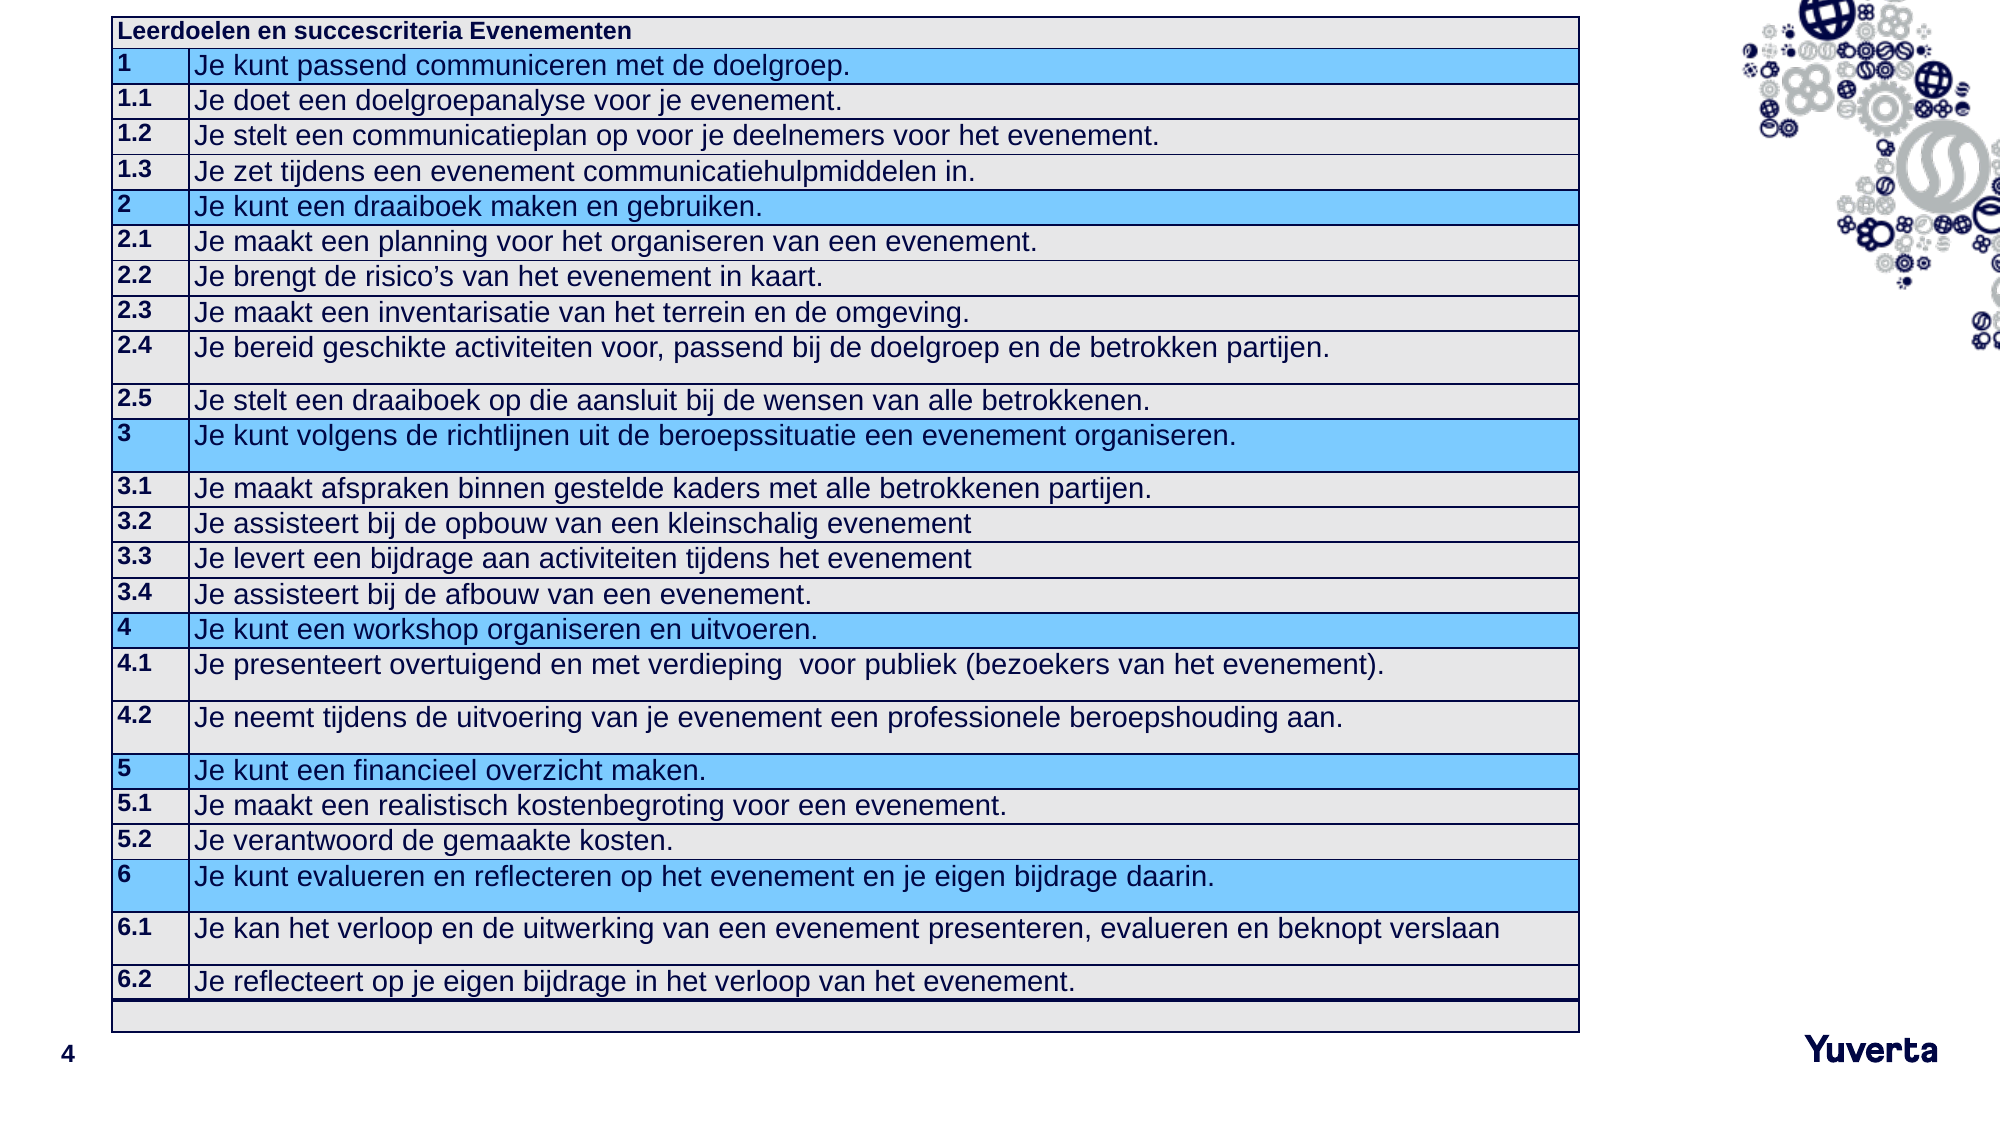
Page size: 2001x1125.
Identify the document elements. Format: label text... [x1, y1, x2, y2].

table_cell Je assisteert bij de afbouw van een evenement. [190, 579, 1578, 612]
table_cell 5 [113, 755, 188, 788]
table_cell 2 [113, 191, 188, 224]
table_cell 1.2 [113, 120, 188, 154]
table_cell Je zet tijdens een evenement communicatiehulpmiddelen in. [190, 155, 1578, 189]
table_cell 4 [113, 614, 188, 647]
table_cell Je maakt een realistisch kostenbegroting voor een evenement. [190, 790, 1578, 823]
table_cell Je stelt een draaiboek op die aansluit bij de wensen van alle betrokkenen. [190, 385, 1578, 418]
table_cell Je assisteert bij de opbouw van een kleinschalig evenement [190, 508, 1578, 541]
table_cell Je maakt een inventarisatie van het terrein en de omgeving. [190, 297, 1578, 330]
table_cell [113, 1002, 1578, 1031]
table_header Leerdoelen en succescriteria Evenementen [113, 18, 1578, 48]
table_cell 6.2 [113, 966, 188, 998]
table_cell Je maakt afspraken binnen gestelde kaders met alle betrokkenen partijen. [190, 473, 1578, 506]
table_cell Je neemt tijdens de uitvoering van je evenement een professionele beroepshouding aan. [190, 702, 1578, 753]
table_cell Je kunt passend communiceren met de doelgroep. [190, 49, 1578, 83]
table_cell Je kunt een financieel overzicht maken. [190, 755, 1578, 788]
table_cell Je presenteert overtuigend en met verdieping voor publiek (bezoekers van het evenement). [190, 649, 1578, 700]
table_cell Je bereid geschikte activiteiten voor, passend bij de doelgroep en de betrokken partijen. [190, 332, 1578, 383]
table_cell Je brengt de risico’s van het evenement in kaart. [190, 261, 1578, 295]
table_cell Je kan het verloop en de uitwerking van een evenement presenteren, evalueren en beknopt verslaan [190, 913, 1578, 964]
table_cell 5.2 [113, 825, 188, 859]
table_cell Je kunt volgens de richtlijnen uit de beroepssituatie een evenement organiseren. [190, 420, 1578, 471]
table_cell 3.1 [113, 473, 188, 506]
table_cell Je maakt een planning voor het organiseren van een evenement. [190, 226, 1578, 260]
table_cell 2.4 [113, 332, 188, 383]
table_cell 3.3 [113, 543, 188, 577]
table_cell 3 [113, 420, 188, 471]
table_cell 2.5 [113, 385, 188, 418]
table_cell Je kunt evalueren en reflecteren op het evenement en je eigen bijdrage daarin. [190, 860, 1578, 911]
table_cell Je verantwoord de gemaakte kosten. [190, 825, 1578, 859]
table_cell 4.1 [113, 649, 188, 700]
table_cell 5.1 [113, 790, 188, 823]
table_cell 6 [113, 860, 188, 911]
table_cell 2.3 [113, 297, 188, 330]
table_cell 2.1 [113, 226, 188, 260]
table_cell Je stelt een communicatieplan op voor je deelnemers voor het evenement. [190, 120, 1578, 154]
table_cell 3.2 [113, 508, 188, 541]
slide_number 4 [60, 1037, 113, 1073]
table_cell 1.1 [113, 85, 188, 118]
table_cell 3.4 [113, 579, 188, 612]
table_cell Je levert een bijdrage aan activiteiten tijdens het evenement [190, 543, 1578, 577]
table_cell Je doet een doelgroepanalyse voor je evenement. [190, 85, 1578, 118]
table_cell Je kunt een draaiboek maken en gebruiken. [190, 191, 1578, 224]
table_cell 1.3 [113, 155, 188, 189]
table_cell 4.2 [113, 702, 188, 753]
table_cell 6.1 [113, 913, 188, 964]
table_cell 1 [113, 49, 188, 83]
table_cell Je kunt een workshop organiseren en uitvoeren. [190, 614, 1578, 647]
table_cell Je reflecteert op je eigen bijdrage in het verloop van het evenement. [190, 966, 1578, 998]
picture [0, 0, 2000, 1125]
table_cell 2.2 [113, 261, 188, 295]
